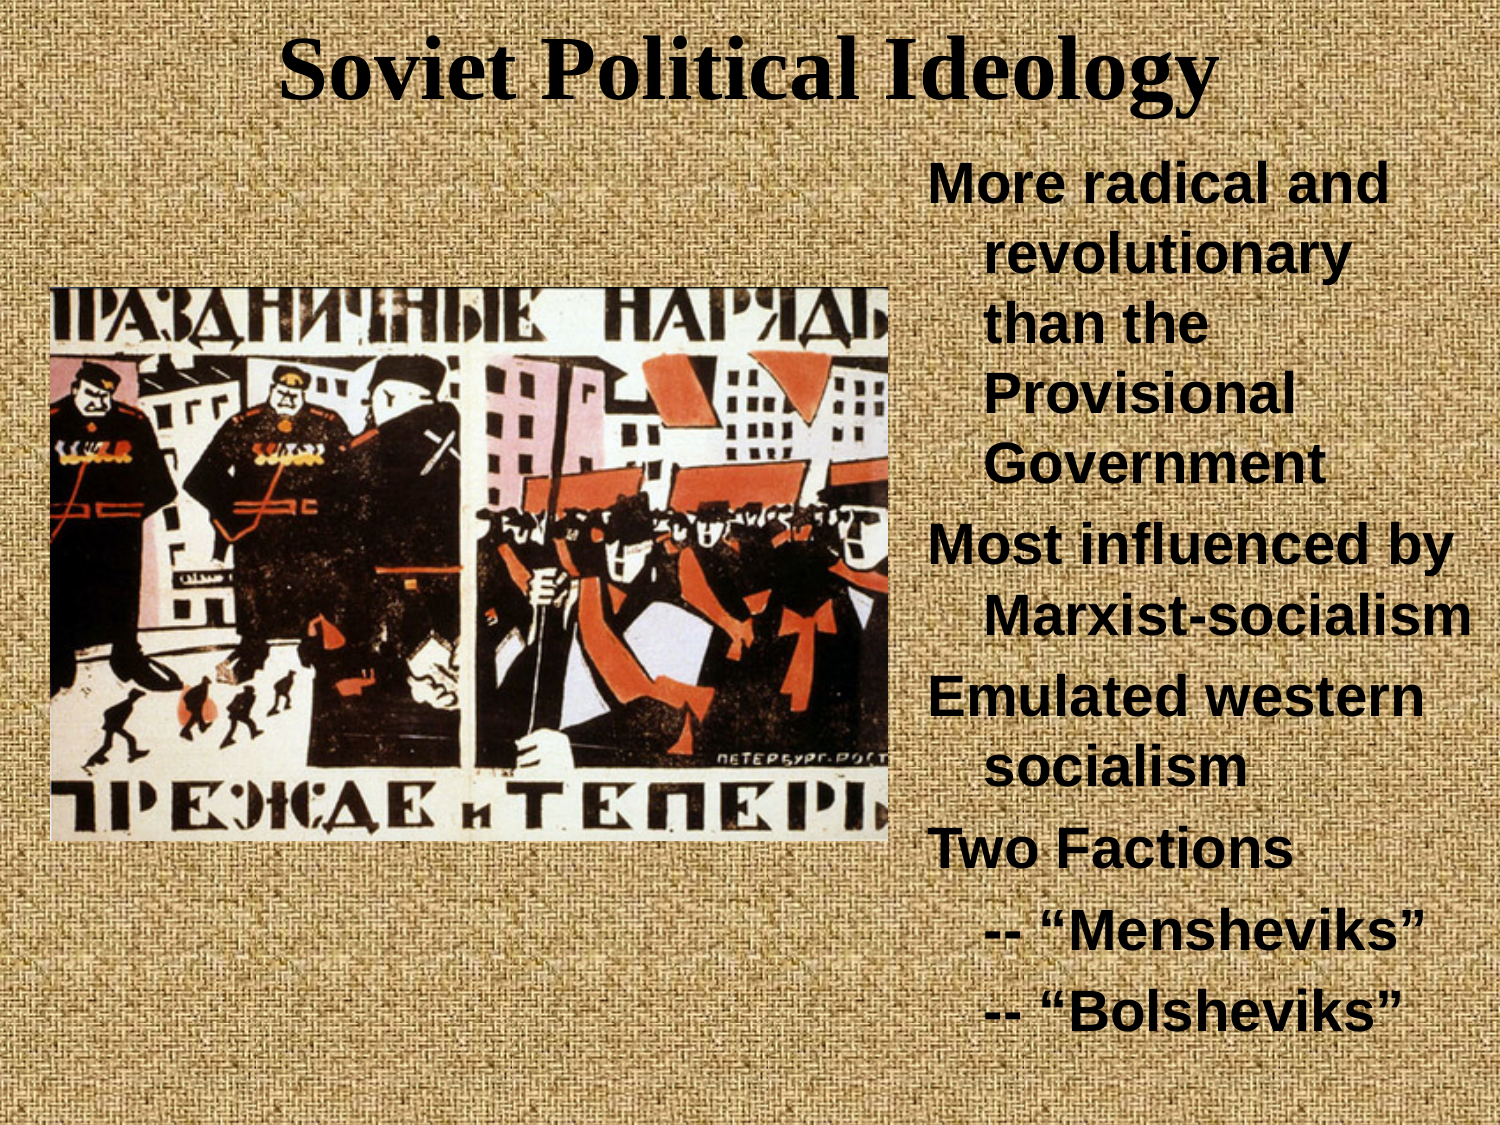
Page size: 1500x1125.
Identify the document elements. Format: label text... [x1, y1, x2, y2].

picture [0, 0, 1500, 1125]
list More radical and revolutionary than the Provisional Government Most influenced by Marxist-socialism Emulated western socialism Two Factions -- “Mensheviks” -- “Bolsheviks” [912, 137, 1500, 1125]
title Soviet Political Ideology [74, 0, 1426, 126]
